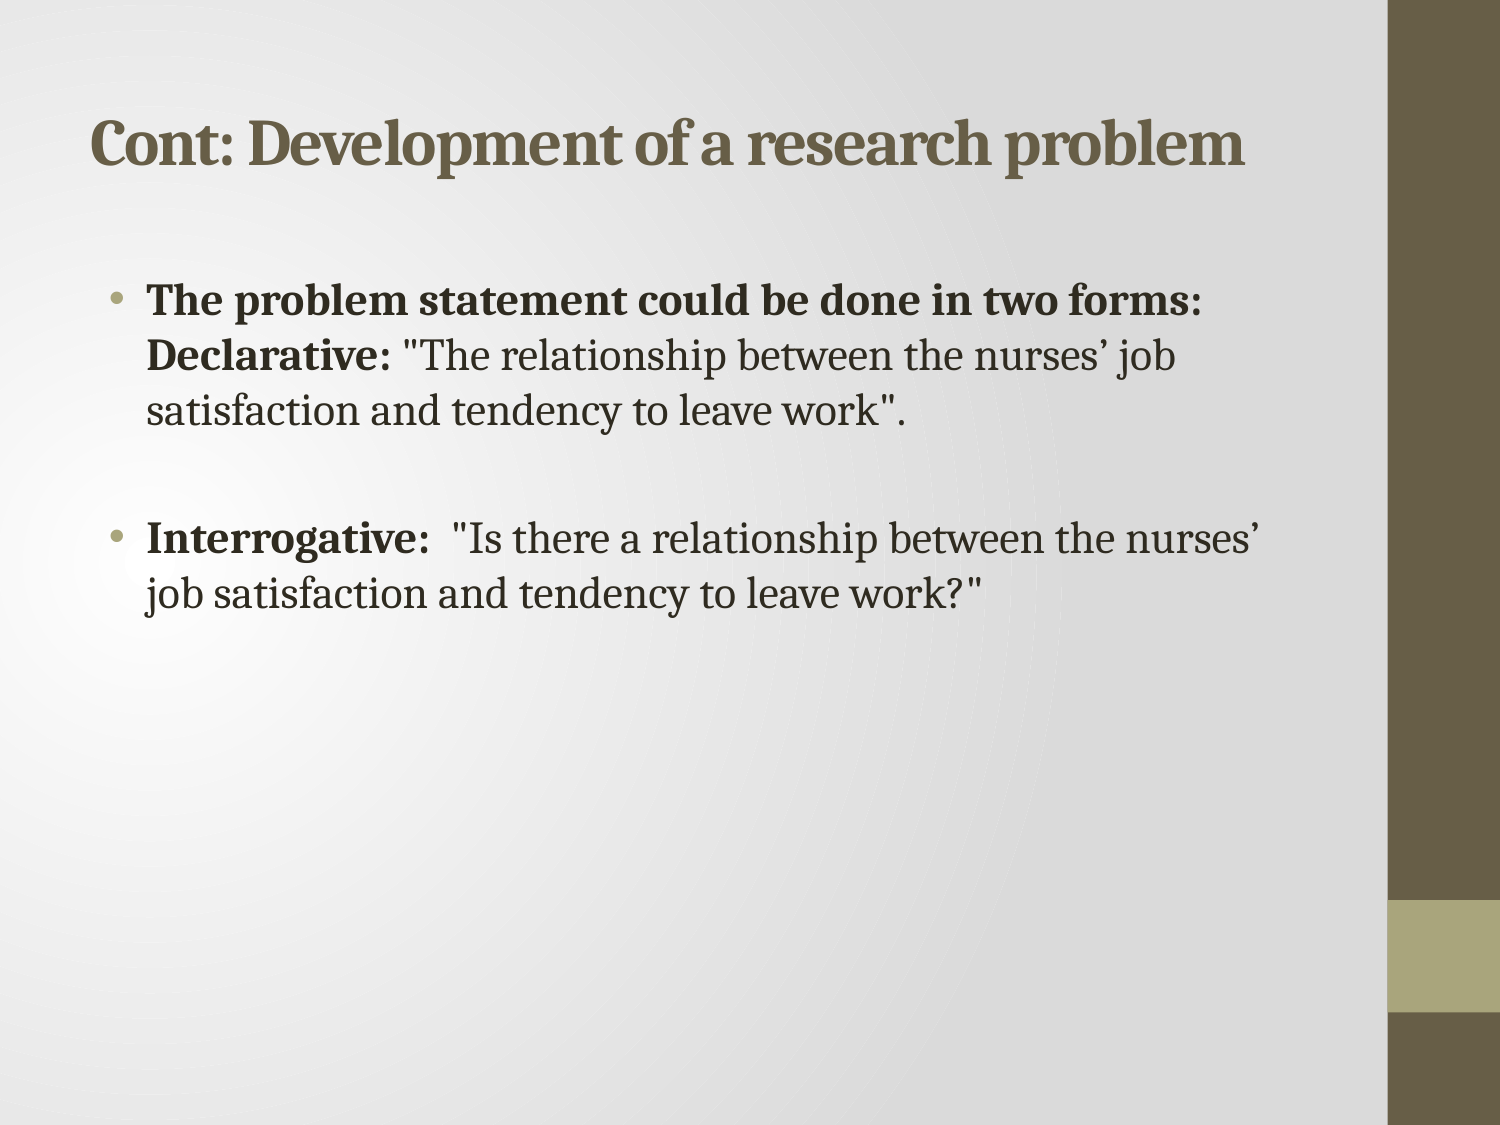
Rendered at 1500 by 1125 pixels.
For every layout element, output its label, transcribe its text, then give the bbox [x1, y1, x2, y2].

title Cont: Development of a research problem [75, 45, 1325, 233]
list The problem statement could be done in two forms: Declarative: "The relationship between the nurses’ job satisfaction and tendency to leave work". Interrogative: "Is there a relationship between the nurses’ job satisfaction and tendency to leave work?" [75, 262, 1325, 1050]
